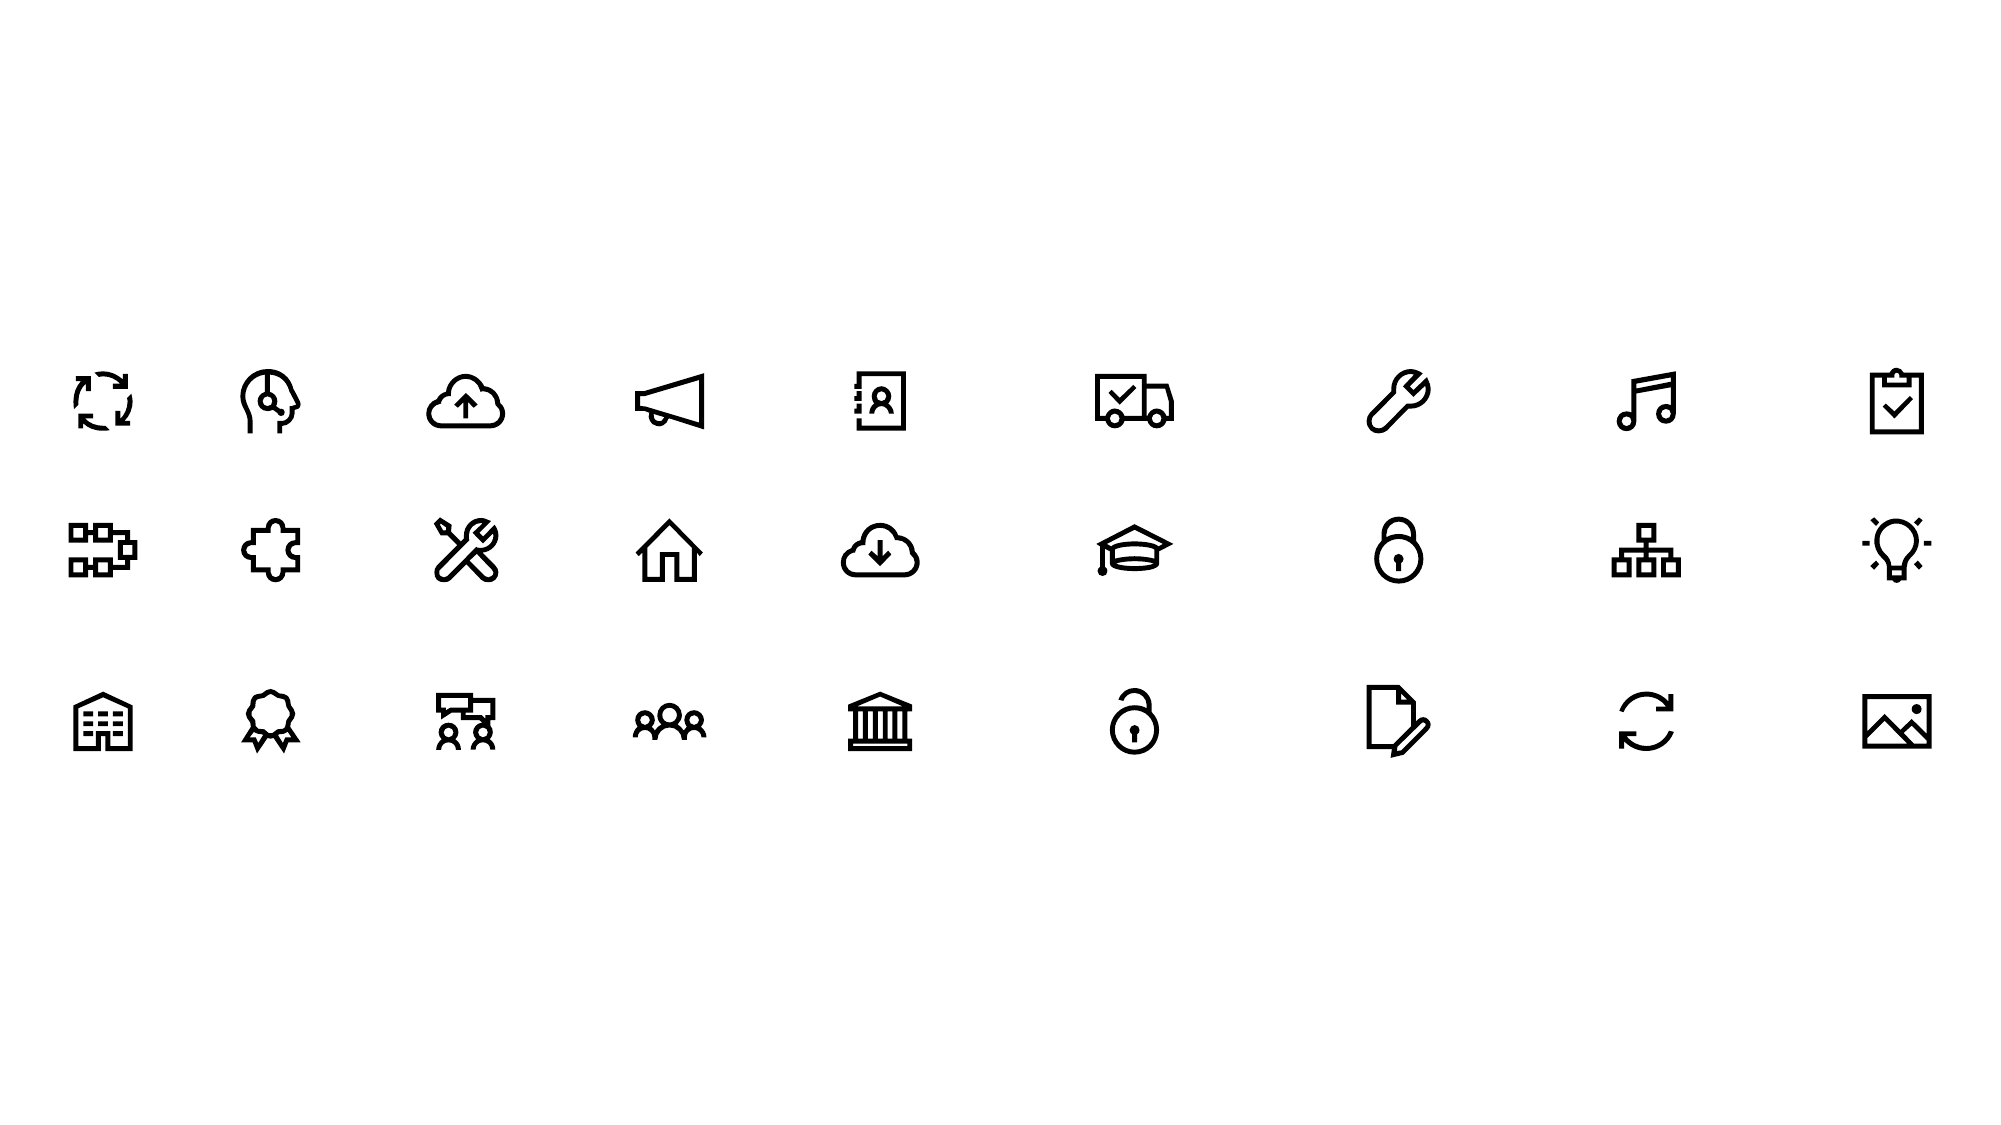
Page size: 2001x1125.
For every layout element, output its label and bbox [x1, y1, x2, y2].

text_box [840, 522, 920, 578]
text_box [1096, 524, 1174, 577]
text_box [1611, 522, 1681, 578]
text_box [68, 522, 138, 578]
text_box [635, 373, 705, 430]
text_box [1374, 516, 1424, 584]
text_box [1094, 373, 1174, 429]
text_box [241, 517, 301, 583]
text_box [1862, 517, 1932, 583]
text_box [73, 371, 133, 431]
text_box [848, 691, 913, 752]
text_box [854, 371, 906, 431]
text_box [1366, 684, 1431, 758]
text_box [433, 517, 499, 583]
text_box [436, 692, 496, 750]
text_box [240, 369, 301, 434]
text_box [1869, 367, 1924, 435]
text_box [1366, 369, 1431, 434]
text_box [632, 702, 707, 740]
text_box [73, 691, 133, 751]
text_box [1862, 694, 1932, 749]
text_box [241, 688, 301, 754]
text_box [1109, 687, 1160, 755]
text_box [1619, 691, 1674, 751]
text_box [426, 373, 506, 429]
text_box [1616, 371, 1676, 432]
text_box [635, 518, 703, 582]
